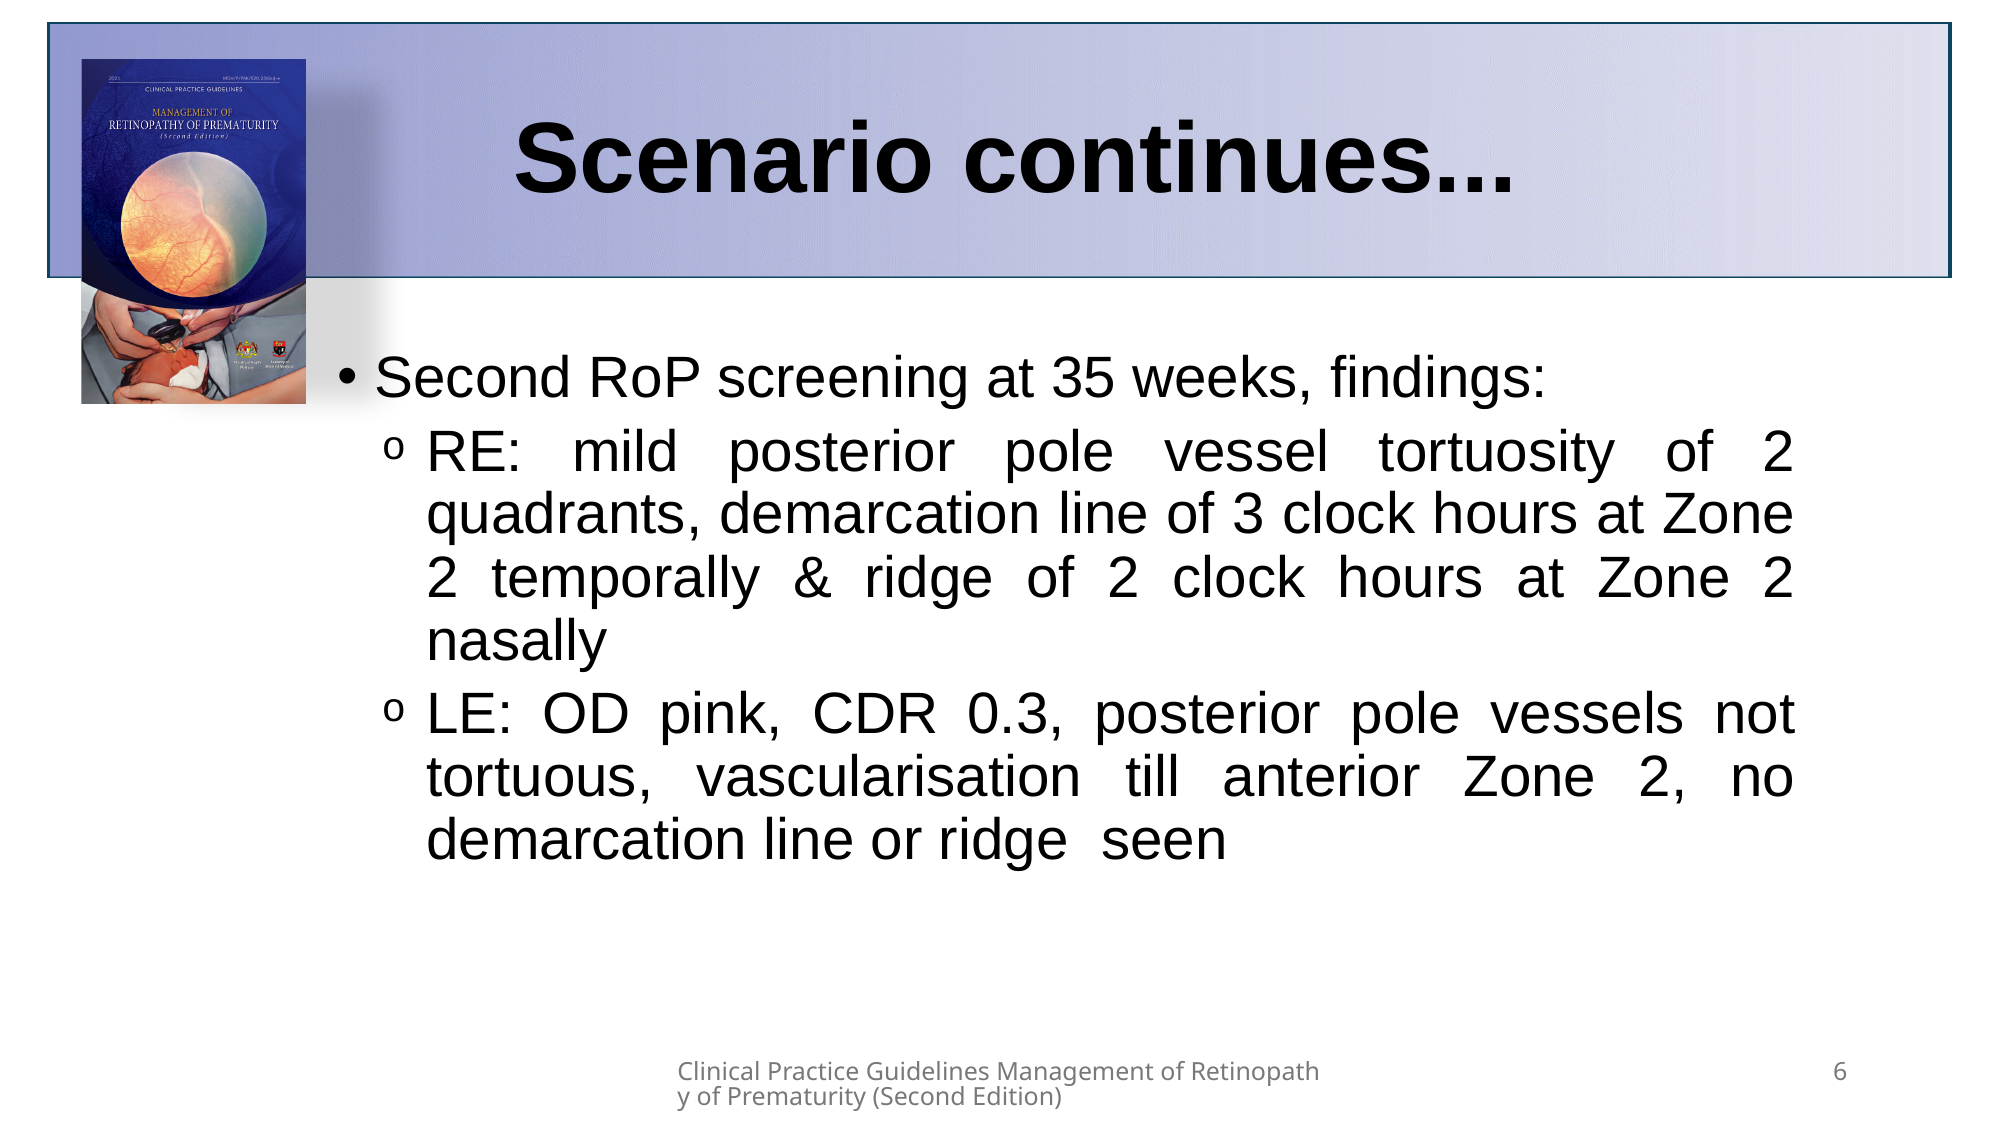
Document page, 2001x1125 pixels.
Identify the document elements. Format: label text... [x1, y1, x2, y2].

picture [47, 21, 1953, 405]
list Second RoP screening at 35 weeks, findings: RE: mild posterior pole vessel tortuosity of 2 quadrants, demarcation line of 3 clock hours at Zone 2 temporally & ridge of 2 clock hours at Zone 2 nasally LE: OD pink, CDR 0.3, posterior pole vessels not tortuous, vascularisation till anterior Zone 2, no demarcation line or ridge seen [322, 339, 1812, 880]
slide_number 6 [1412, 1042, 1863, 1103]
footer Clinical Practice Guidelines Management of Retinopathy of Prematurity (Second Edition) [662, 1042, 1338, 1103]
